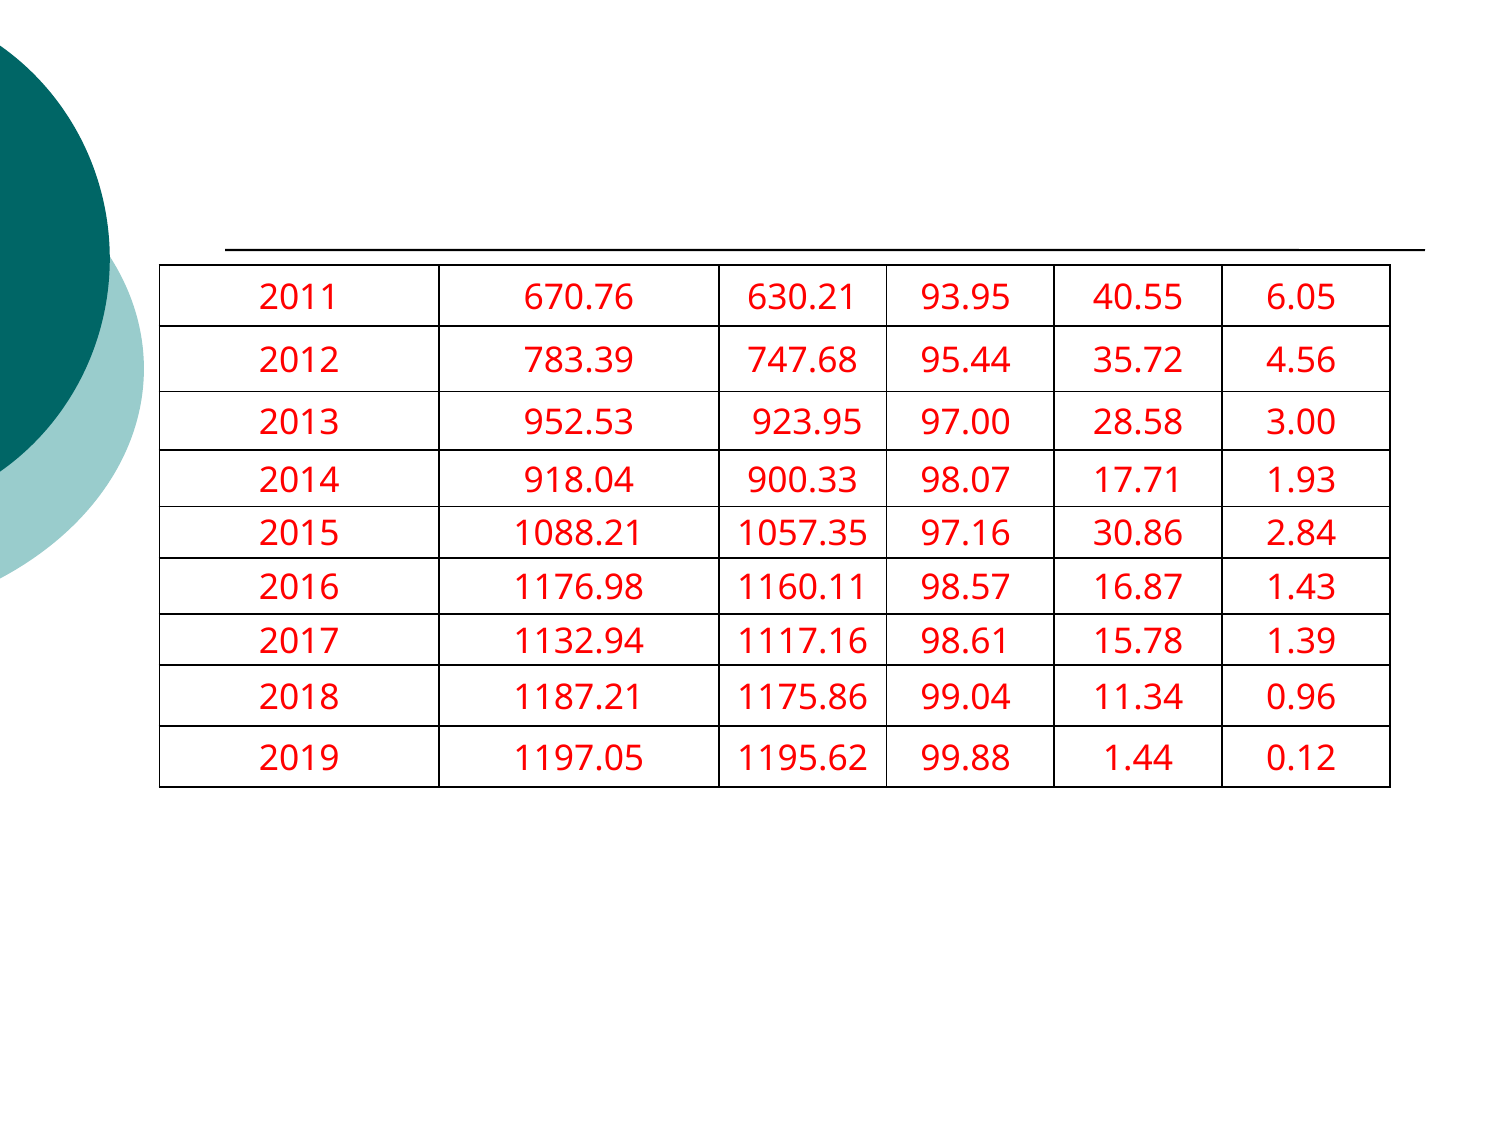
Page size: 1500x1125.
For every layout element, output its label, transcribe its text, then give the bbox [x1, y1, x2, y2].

table_cell 2013 [160, 392, 438, 449]
table_cell 1187.21 [440, 666, 718, 725]
table_cell 11.34 [1055, 666, 1221, 725]
table_cell 95.44 [887, 327, 1053, 391]
table_cell 747.68 [720, 327, 886, 391]
table_cell 2012 [160, 327, 438, 391]
table_cell 952.53 [440, 392, 718, 449]
table_header 670.76 [440, 266, 718, 325]
table_header 2011 [160, 266, 438, 325]
table_cell 783.39 [440, 327, 718, 391]
table_cell 16.87 [1055, 559, 1221, 613]
table_cell 2019 [160, 727, 438, 786]
table_cell 1117.16 [720, 615, 886, 664]
table_cell 2017 [160, 615, 438, 664]
table_cell 2014 [160, 451, 438, 506]
table_cell 99.88 [887, 727, 1053, 786]
table_cell 1088.21 [440, 507, 718, 557]
table_cell 1.44 [1055, 727, 1221, 786]
table_cell 4.56 [1223, 327, 1389, 391]
table_cell 1.39 [1223, 615, 1389, 664]
table_cell 2.84 [1223, 507, 1389, 557]
table_cell 1176.98 [440, 559, 718, 613]
table_cell 2015 [160, 507, 438, 557]
table_cell 1132.94 [440, 615, 718, 664]
table_header 630.21 [720, 266, 886, 325]
table_cell 1160.11 [720, 559, 886, 613]
table_cell 1175.86 [720, 666, 886, 725]
table_cell 98.57 [887, 559, 1053, 613]
table_cell 15.78 [1055, 615, 1221, 664]
table_cell 30.86 [1055, 507, 1221, 557]
table_cell 97.16 [887, 507, 1053, 557]
table_cell 1.43 [1223, 559, 1389, 613]
table_cell 2018 [160, 666, 438, 725]
table_cell 1057.35 [720, 507, 886, 557]
table_cell 98.07 [887, 451, 1053, 506]
table_cell 0.12 [1223, 727, 1389, 786]
table_cell 99.04 [887, 666, 1053, 725]
table_cell 900.33 [720, 451, 886, 506]
table_header 6.05 [1223, 266, 1389, 325]
table_header 93.95 [887, 266, 1053, 325]
table_cell 28.58 [1055, 392, 1221, 449]
table_cell 2016 [160, 559, 438, 613]
table_cell 97.00 [887, 392, 1053, 449]
table_cell 3.00 [1223, 392, 1389, 449]
table_header 40.55 [1055, 266, 1221, 325]
table_cell 918.04 [440, 451, 718, 506]
table_cell 1197.05 [440, 727, 718, 786]
table_cell 923.95 [720, 392, 886, 449]
table_cell 0.96 [1223, 666, 1389, 725]
table_cell 35.72 [1055, 327, 1221, 391]
table_cell 1195.62 [720, 727, 886, 786]
table_cell 17.71 [1055, 451, 1221, 506]
table_cell 1.93 [1223, 451, 1389, 506]
table_cell 98.61 [887, 615, 1053, 664]
